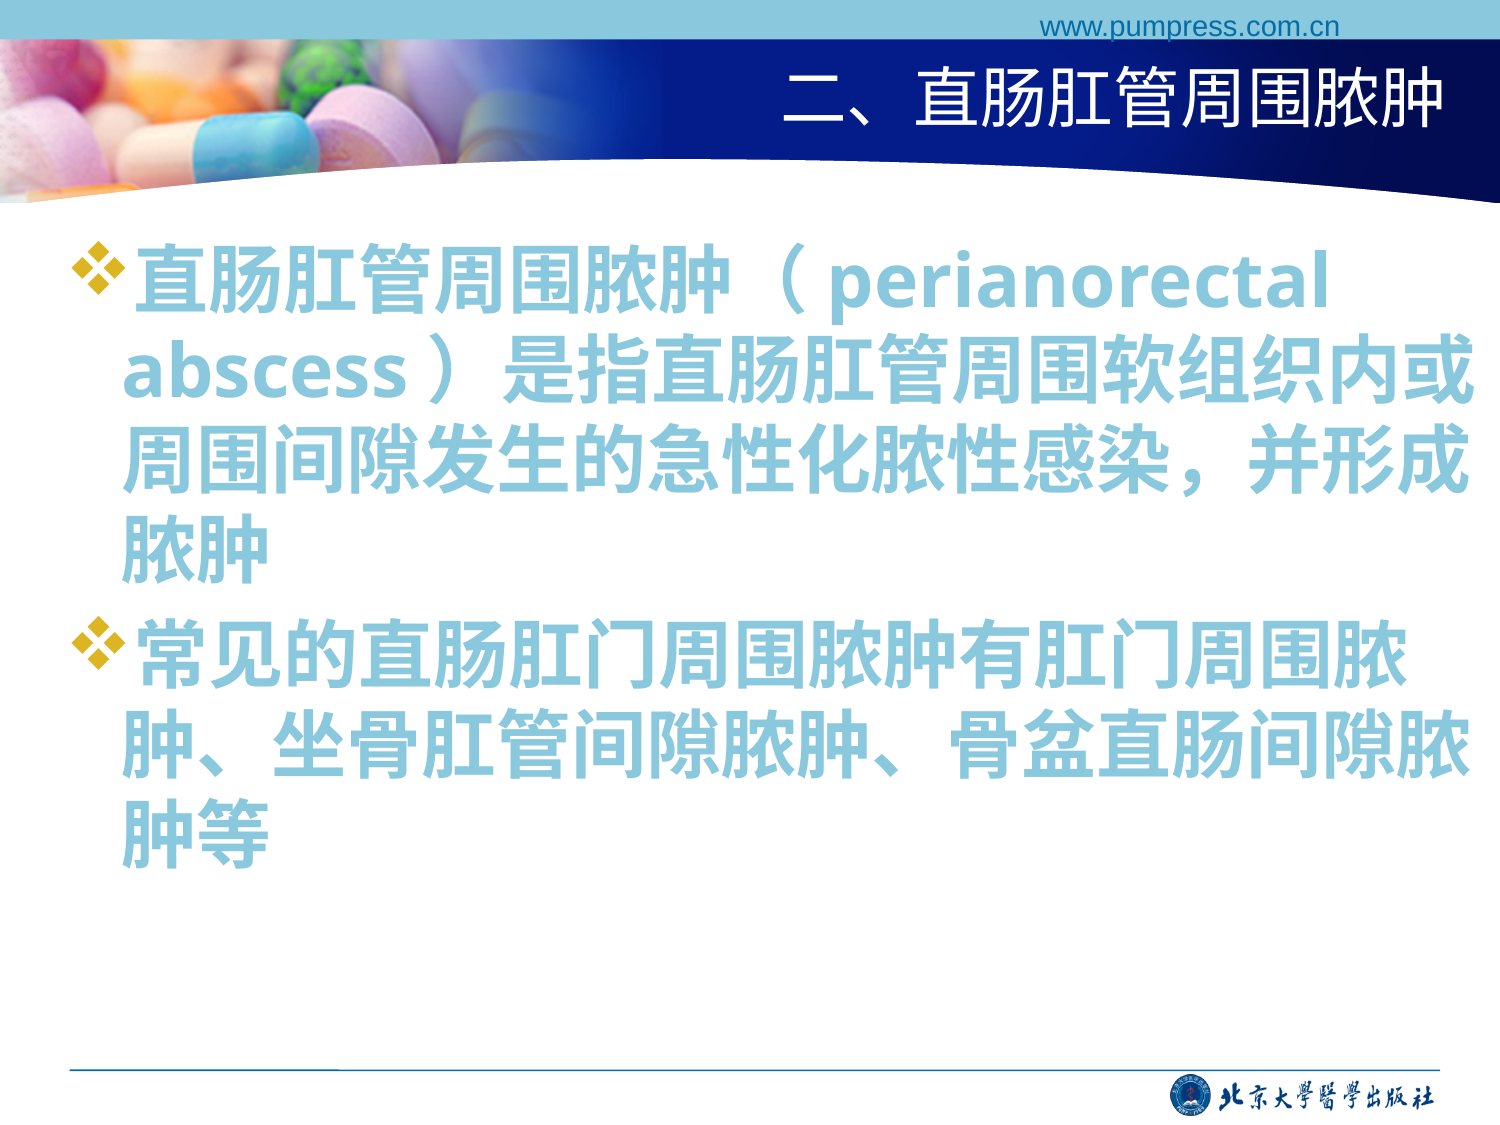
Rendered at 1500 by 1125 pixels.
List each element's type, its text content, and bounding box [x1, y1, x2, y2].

list 直肠肛管周围脓肿（perianorectal abscess）是指直肠肛管周围软组织内或周围间隙发生的急性化脓性感染，并形成脓肿 常见的直肠肛门周围脓肿有肛门周围脓肿、坐骨肛管间隙脓肿、骨盆直肠间隙脓肿等 [49, 224, 1500, 1026]
picture [1170, 1074, 1436, 1118]
slide_number www.pumpress.com.cn [1025, 0, 1463, 38]
title 二、直肠肛管周围脓肿 [137, 49, 1463, 143]
picture [0, 40, 1500, 203]
